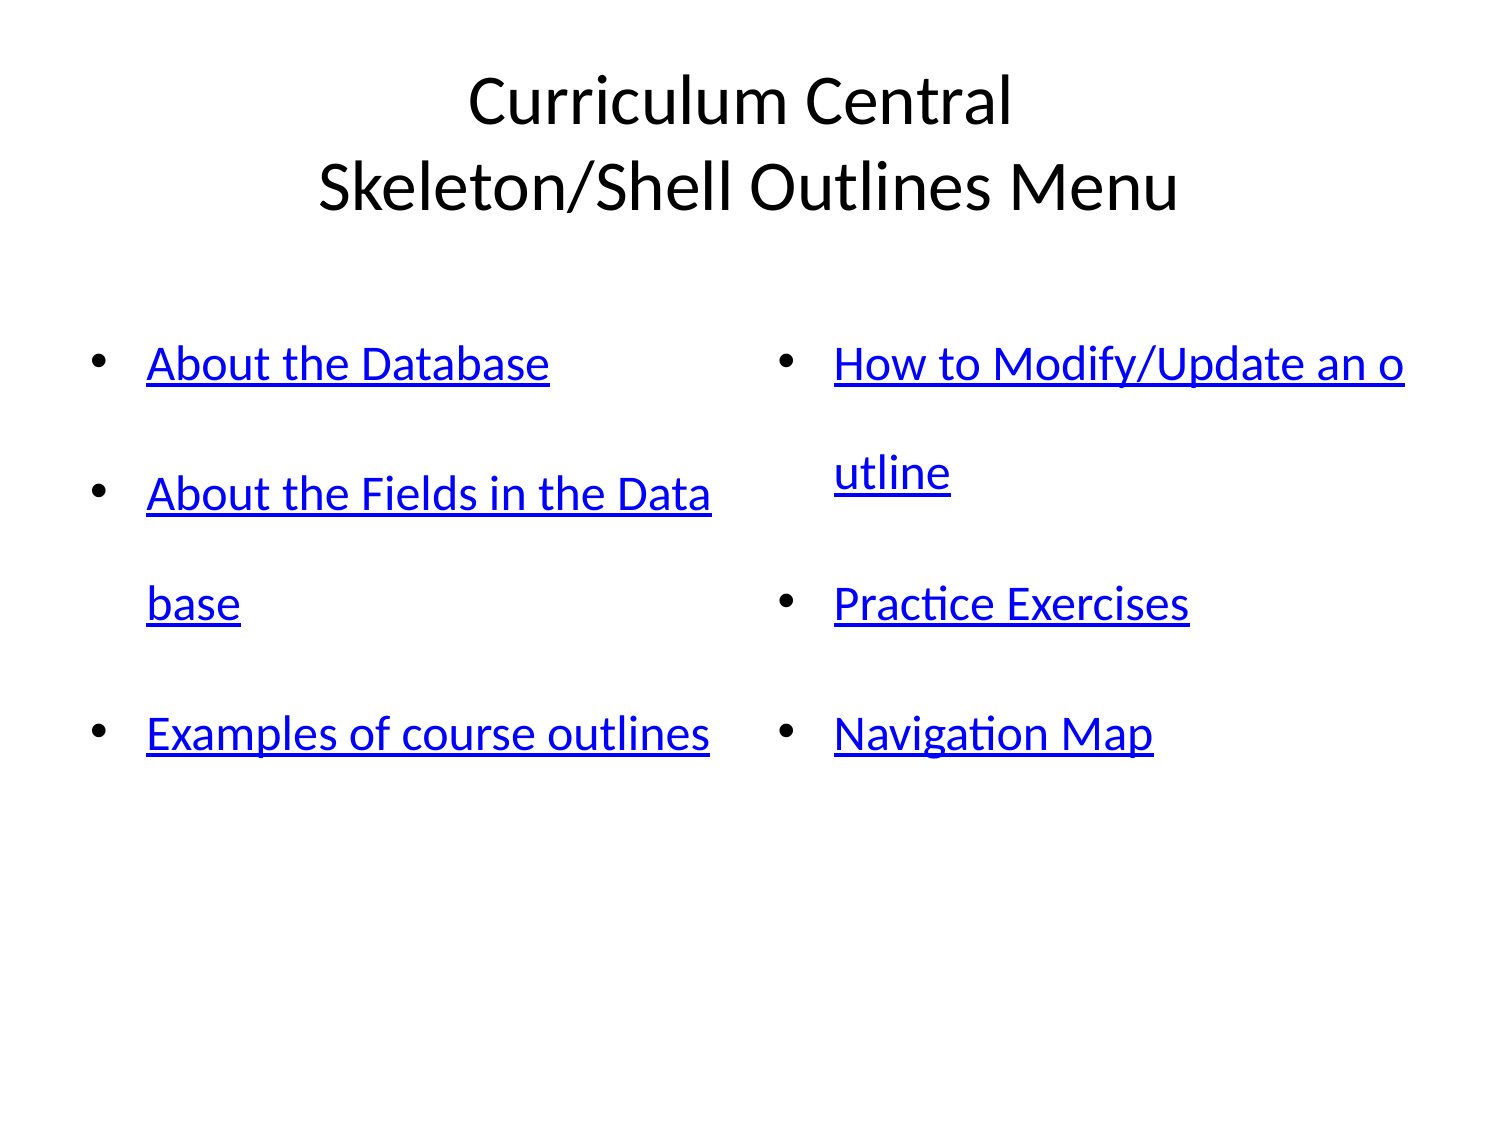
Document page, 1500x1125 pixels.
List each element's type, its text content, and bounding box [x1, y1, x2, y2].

title Curriculum Central Skeleton/Shell Outlines Menu [75, 45, 1425, 233]
list How to Modify/Update an outline Practice Exercises Navigation Map [762, 262, 1425, 1005]
list About the Database About the Fields in the Database Examples of course outlines [75, 262, 738, 1005]
